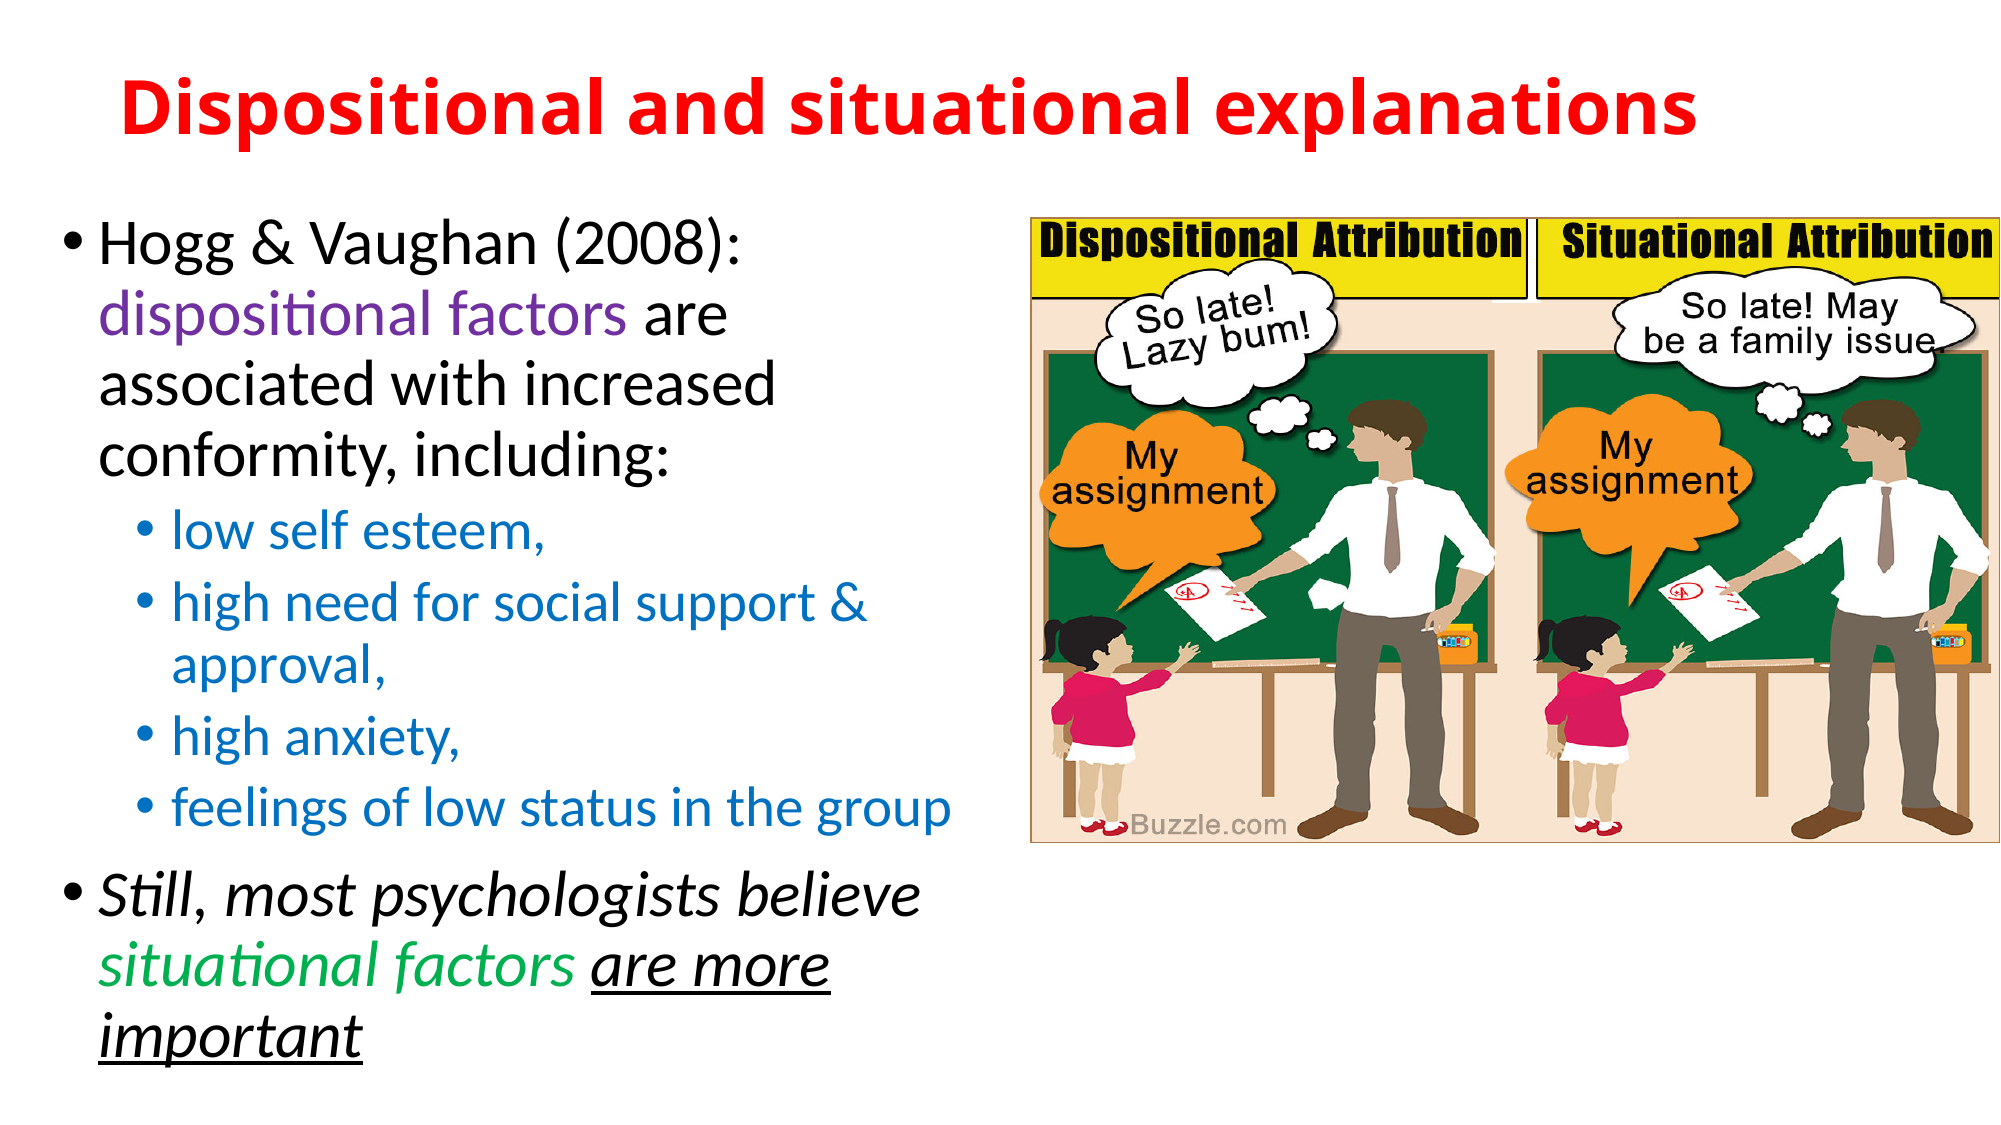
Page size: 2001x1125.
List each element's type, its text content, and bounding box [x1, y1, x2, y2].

picture [1030, 217, 2000, 843]
title Dispositional and situational explanations [46, 36, 1772, 184]
list Hogg & Vaughan (2008): dispositional factors are associated with increased conformity, including: low self esteem, high need for social support & approval, high anxiety, feelings of low status in the group Still, most psychologists believe situational factors are more important [46, 200, 1031, 1086]
